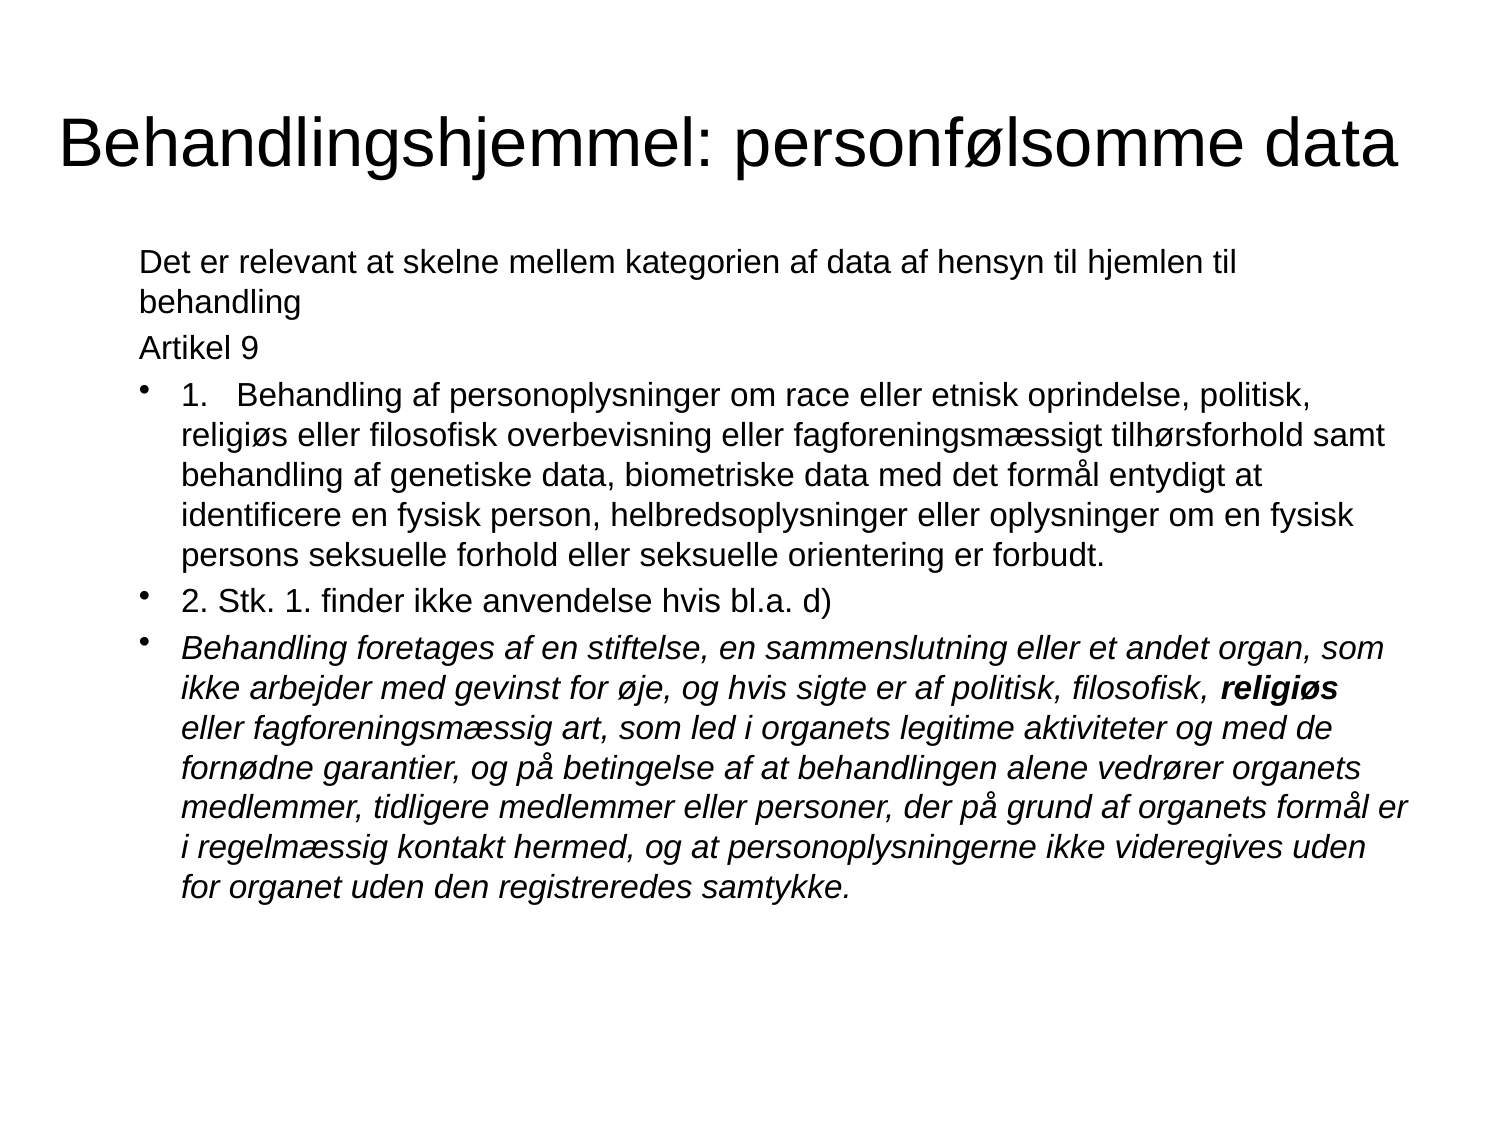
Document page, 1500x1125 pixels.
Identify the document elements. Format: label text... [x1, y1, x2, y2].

title Behandlingshjemmel: personfølsomme data [41, 45, 1425, 233]
list Det er relevant at skelne mellem kategorien af data af hensyn til hjemlen til behandling Artikel 9 1. Behandling af personoplysninger om race eller etnisk oprindelse, politisk, religiøs eller filosofisk overbevisning eller fagforeningsmæssigt tilhørsforhold samt behandling af genetiske data, biometriske data med det formål entydigt at identificere en fysisk person, helbredsoplysninger eller oplysninger om en fysisk persons seksuelle forhold eller seksuelle orientering er forbudt. 2. Stk. 1. finder ikke anvendelse hvis bl.a. d) Behandling foretages af en stiftelse, en sammenslutning eller et andet organ, som ikke arbejder med gevinst for øje, og hvis sigte er af politisk, filosofisk, religiøs eller fagforeningsmæssig art, som led i organets legitime aktiviteter og med de fornødne garantier, og på betingelse af at behandlingen alene vedrører organets medlemmer, tidligere medlemmer eller personer, der på grund af organets formål er i regelmæssig kontakt hermed, og at personoplysningerne ikke videregives uden for organet uden den registreredes samtykke. [123, 232, 1425, 1035]
